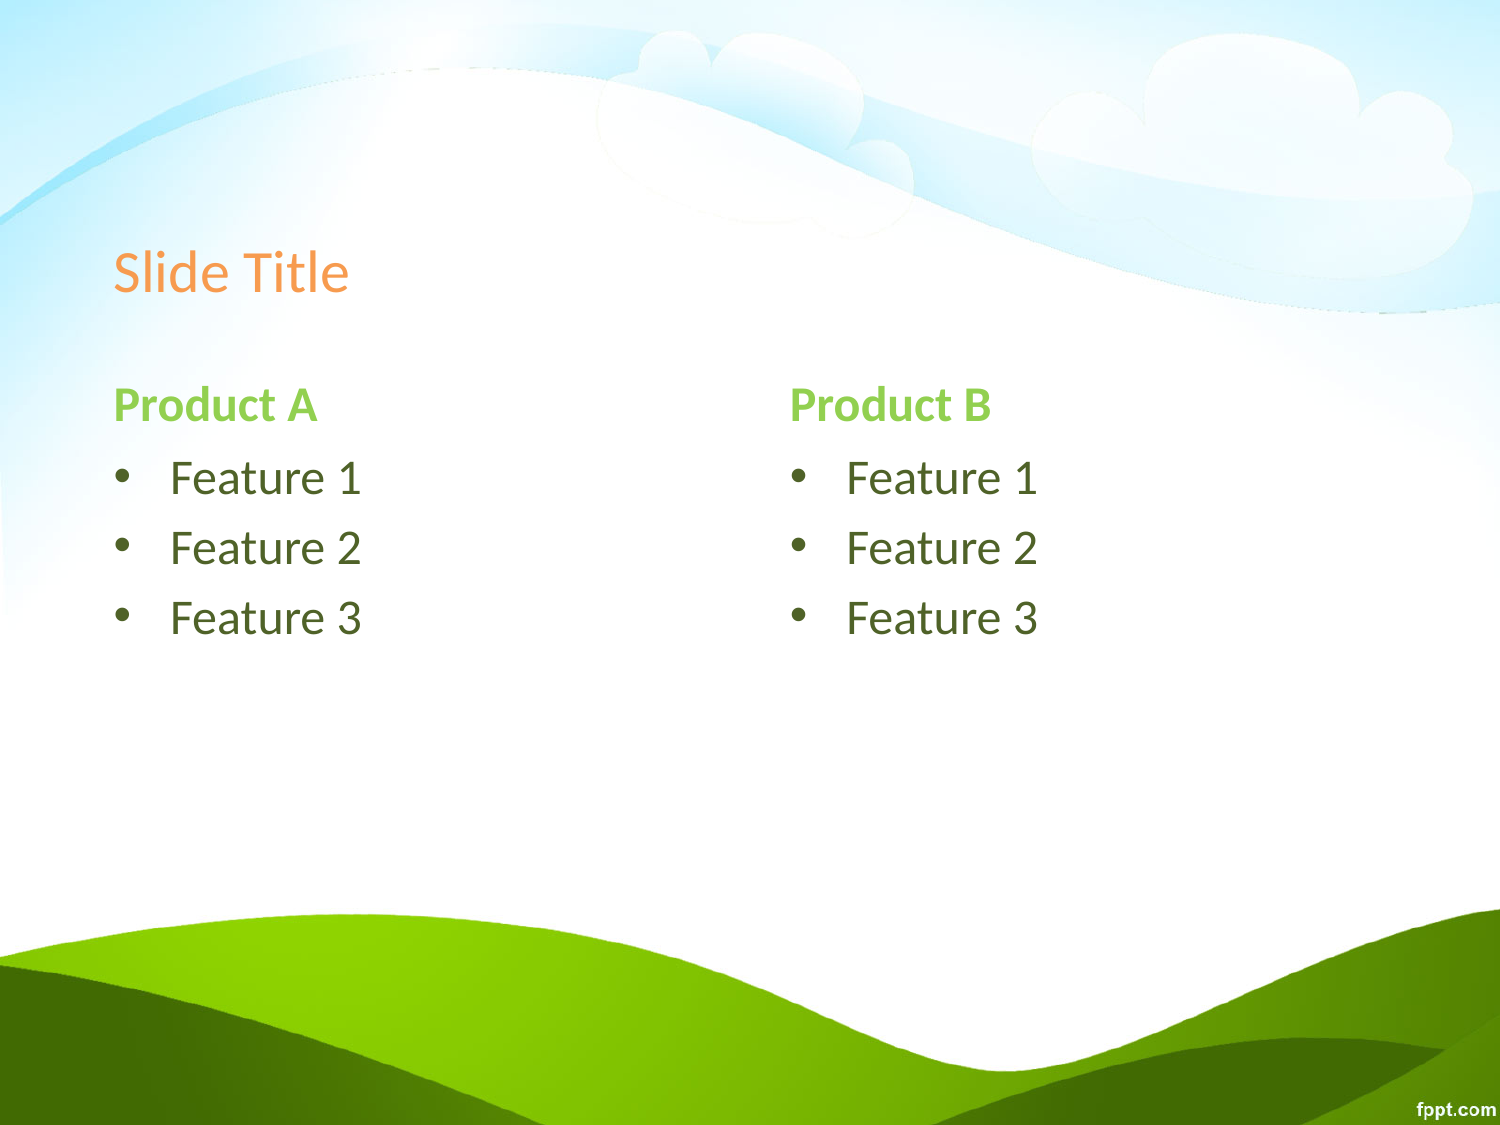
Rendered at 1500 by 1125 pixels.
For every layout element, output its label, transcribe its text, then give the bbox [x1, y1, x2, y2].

list Product B [775, 337, 1452, 437]
list Product A [98, 337, 775, 437]
picture [0, 0, 1500, 1125]
list Feature 1 Feature 2 Feature 3 [775, 437, 1452, 936]
list Feature 1 Feature 2 Feature 3 [98, 437, 775, 936]
title Slide Title [98, 224, 1424, 312]
